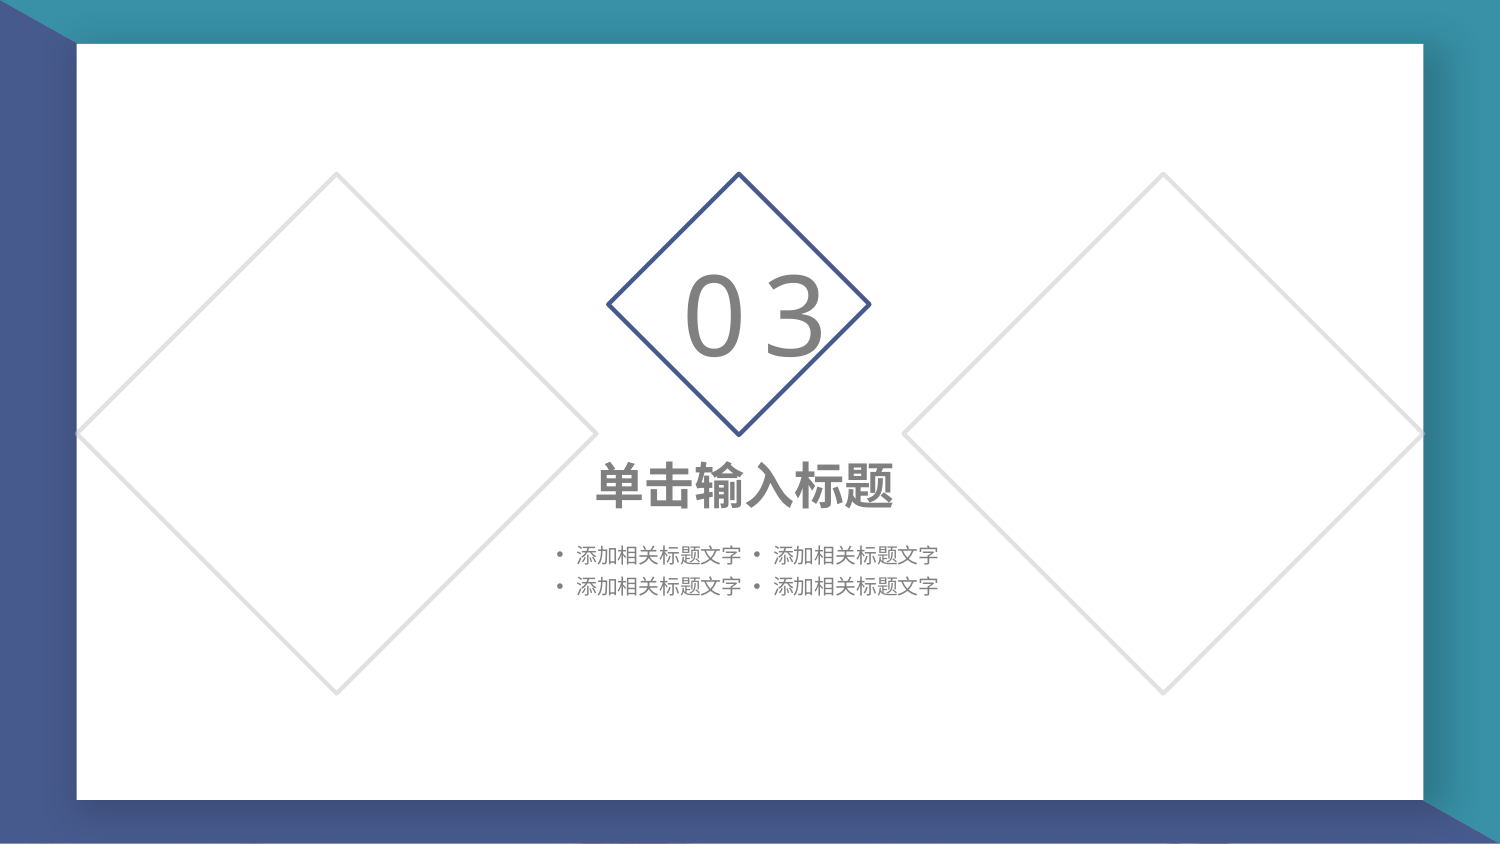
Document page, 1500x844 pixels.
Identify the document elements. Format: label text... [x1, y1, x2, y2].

text_box [901, 171, 1426, 696]
text_box 0 3 [667, 236, 988, 387]
text_box 添加相关标题文字 [753, 542, 940, 568]
text_box 添加相关标题文字 [753, 573, 940, 599]
text_box [687, 387, 790, 438]
text_box [606, 242, 667, 367]
text_box [74, 171, 599, 696]
text_box 添加相关标题文字 [556, 573, 743, 599]
text_box [673, 171, 805, 236]
text_box 添加相关标题文字 [556, 542, 743, 568]
text_box 单击输入标题 [594, 455, 981, 516]
